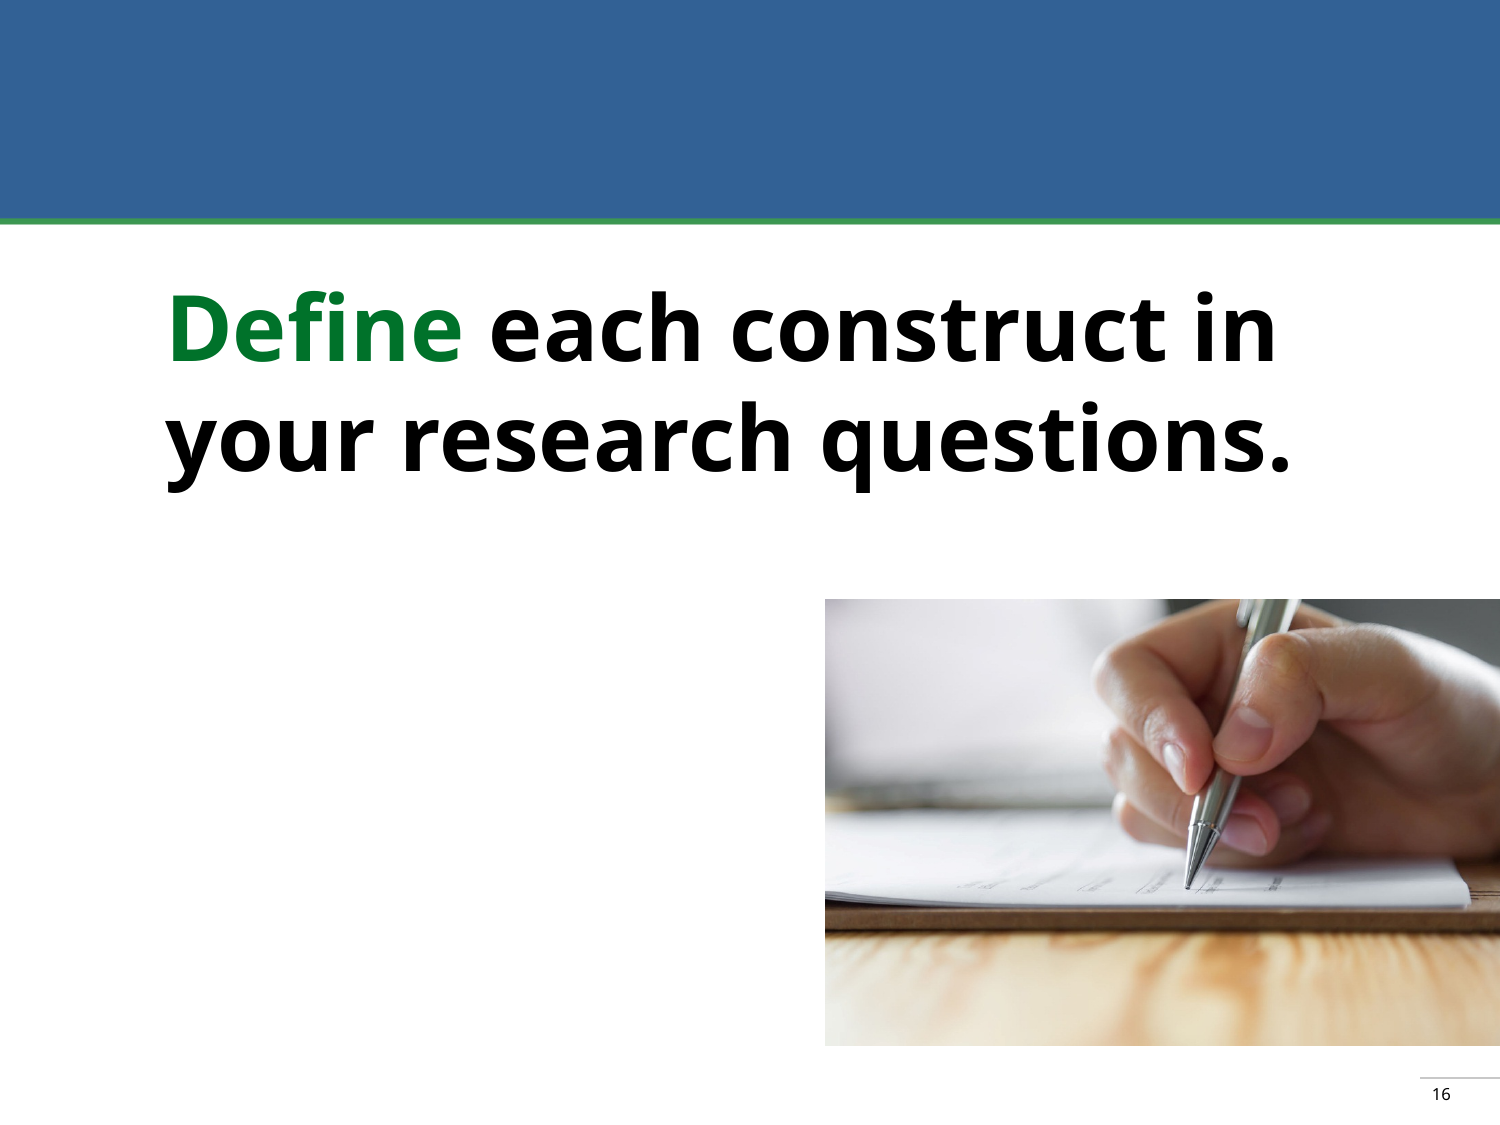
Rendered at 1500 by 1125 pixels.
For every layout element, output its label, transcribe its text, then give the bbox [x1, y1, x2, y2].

title Define each construct in your research questions. [150, 262, 1400, 763]
picture [0, 0, 1500, 1125]
text_box [149, 0, 1350, 221]
slide_number 16 [1431, 1085, 1458, 1106]
